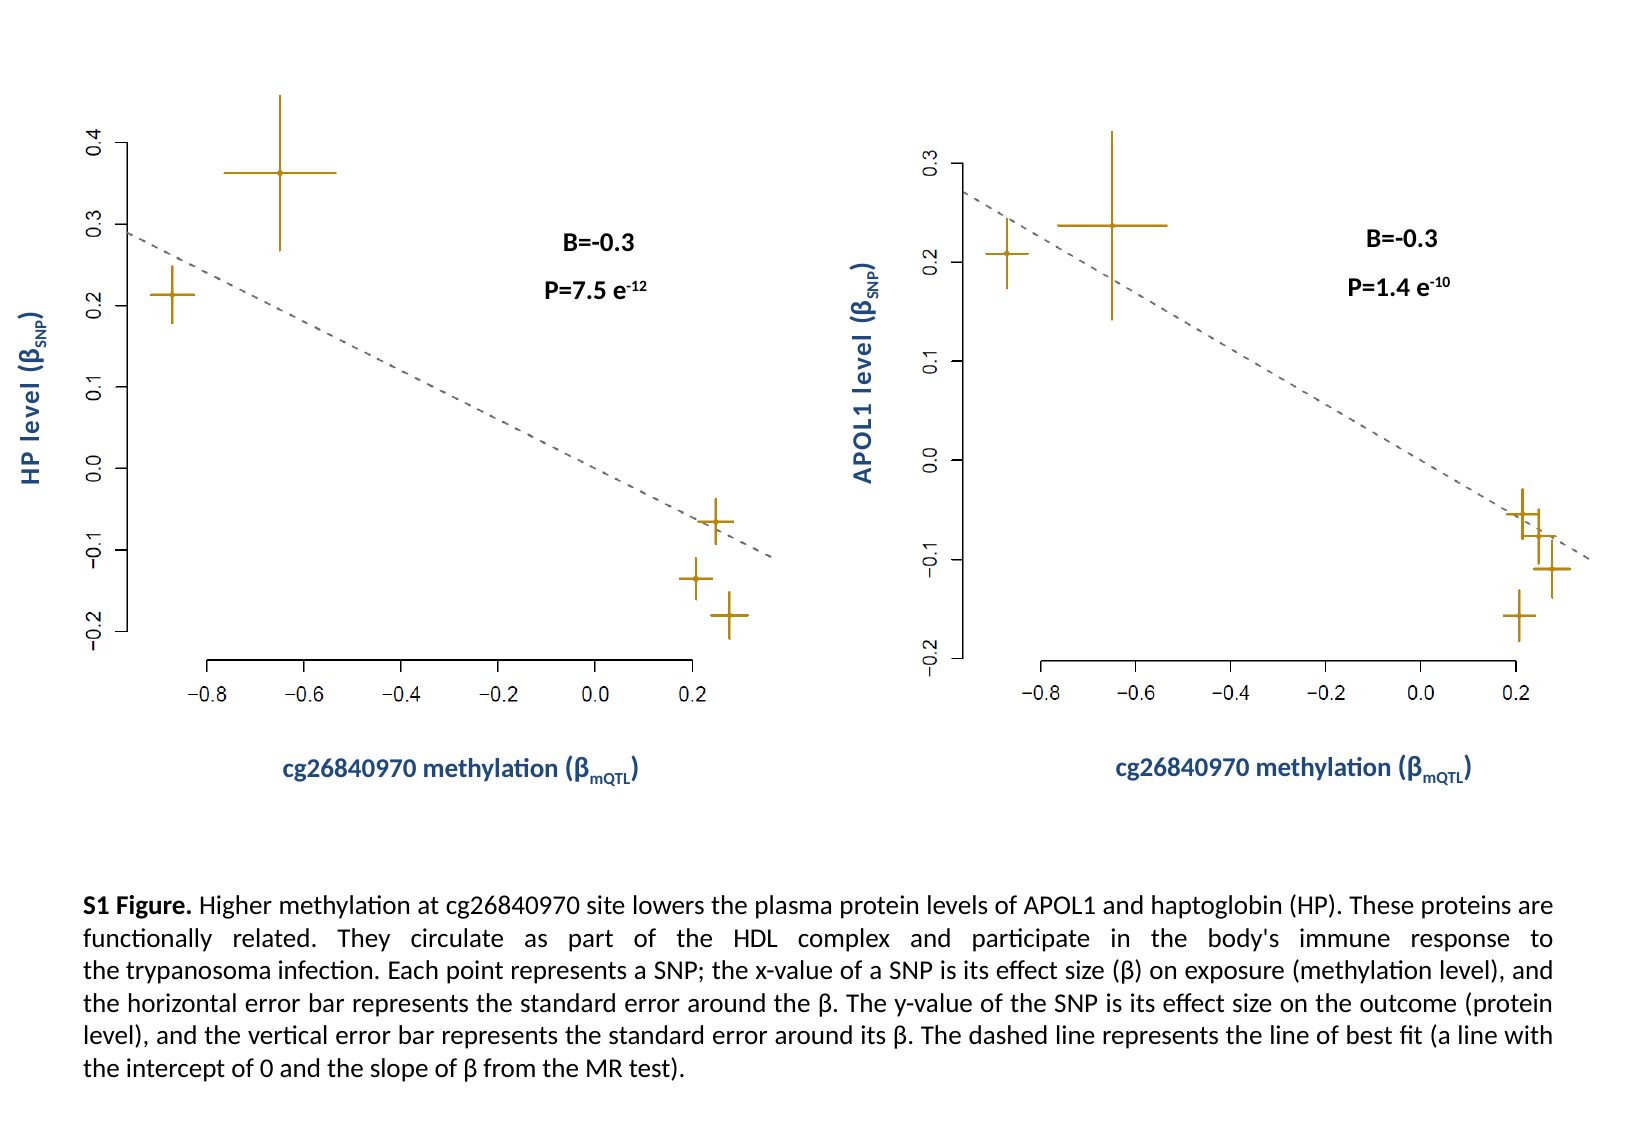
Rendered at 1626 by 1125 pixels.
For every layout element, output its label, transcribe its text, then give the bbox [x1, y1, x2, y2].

text_box APOL1 level (βSNP) [835, 219, 888, 528]
text_box cg26840970 methylation (βmQTL) [1072, 741, 1516, 794]
text_box HP level (βSNP) [3, 257, 56, 540]
text_box S1 Figure. Higher methylation at cg26840970 site lowers the plasma protein levels of APOL1 and haptoglobin (HP). These proteins are functionally related. They circulate as part of the HDL complex and participate in the body's immune response to the trypanosoma infection. Each point represents a SNP; the x-value of a SNP is its effect size (β) on exposure (methylation level), and the horizontal error bar represents the standard error around the β. The y-value of the SNP is its effect size on the outcome (protein level), and the vertical error bar represents the standard error around its β. The dashed line represents the line of best fit (a line with the intercept of 0 and the slope of β from the MR test). [68, 880, 1569, 1123]
text_box cg26840970 methylation (βmQTL) [239, 741, 683, 794]
picture [70, 66, 790, 715]
picture [912, 113, 1598, 711]
